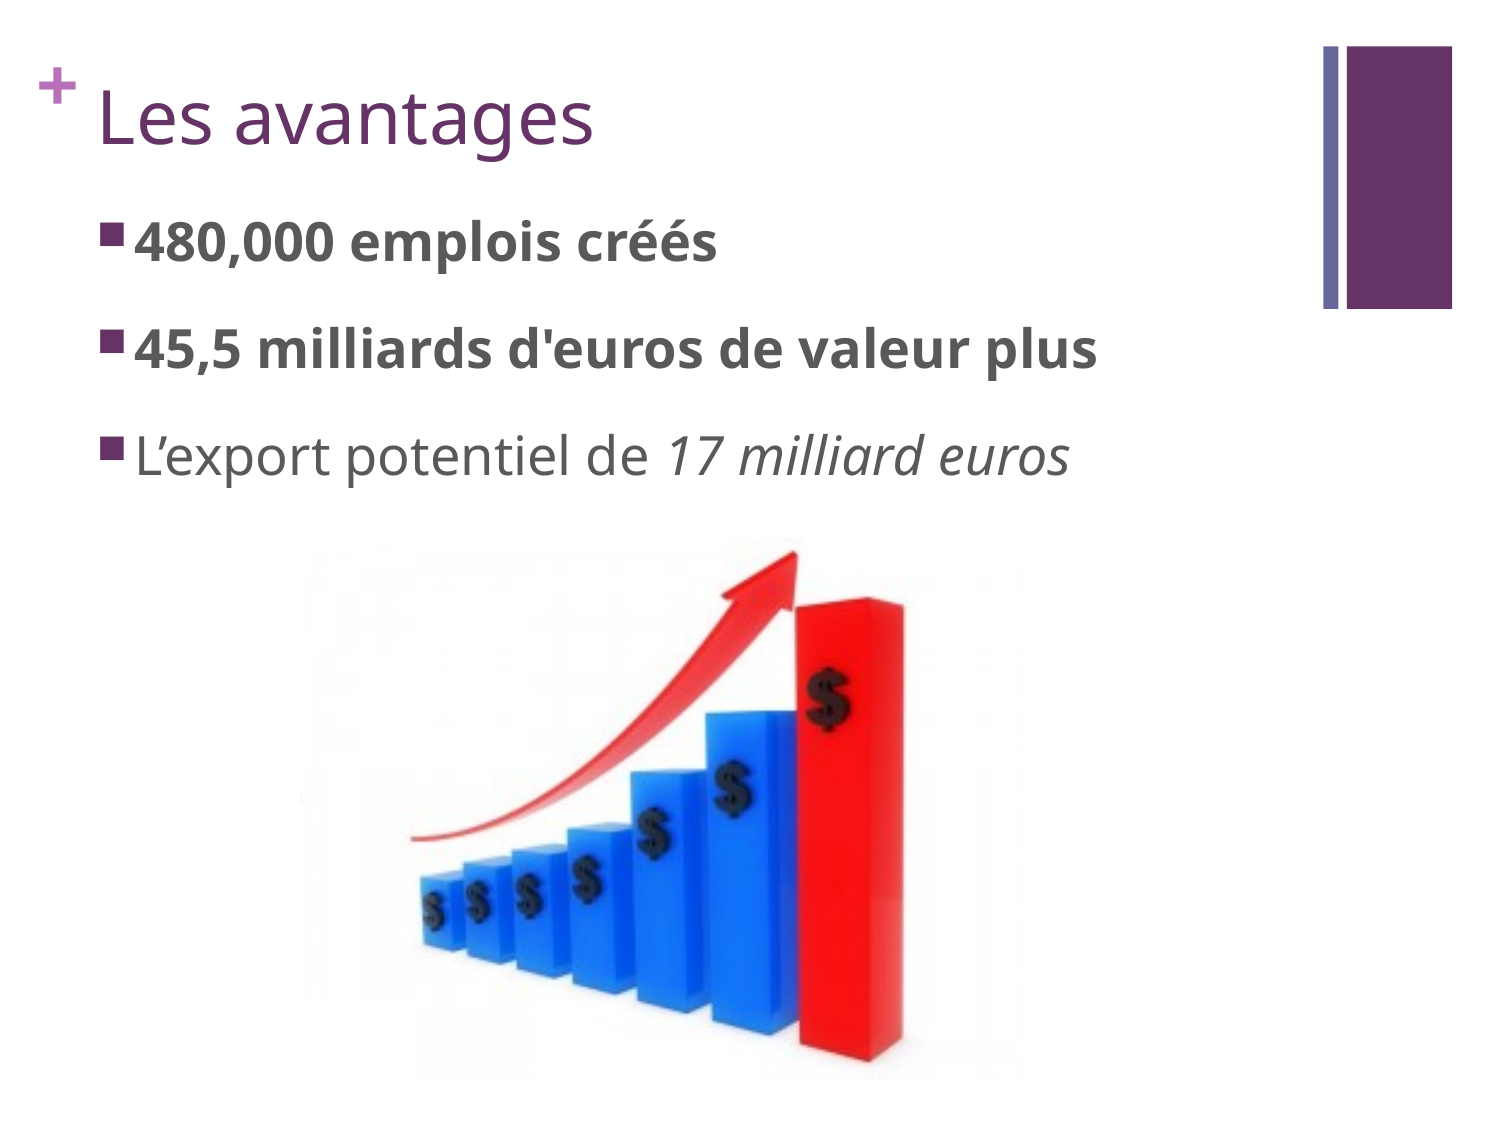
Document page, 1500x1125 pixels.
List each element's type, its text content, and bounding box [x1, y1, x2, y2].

picture [299, 536, 1026, 1082]
list 480,000 emplois créés 45,5 milliards d'euros de valeur plus L’export potentiel de 17 milliard euros [81, 200, 1322, 1005]
title Les avantages [81, 62, 1322, 200]
